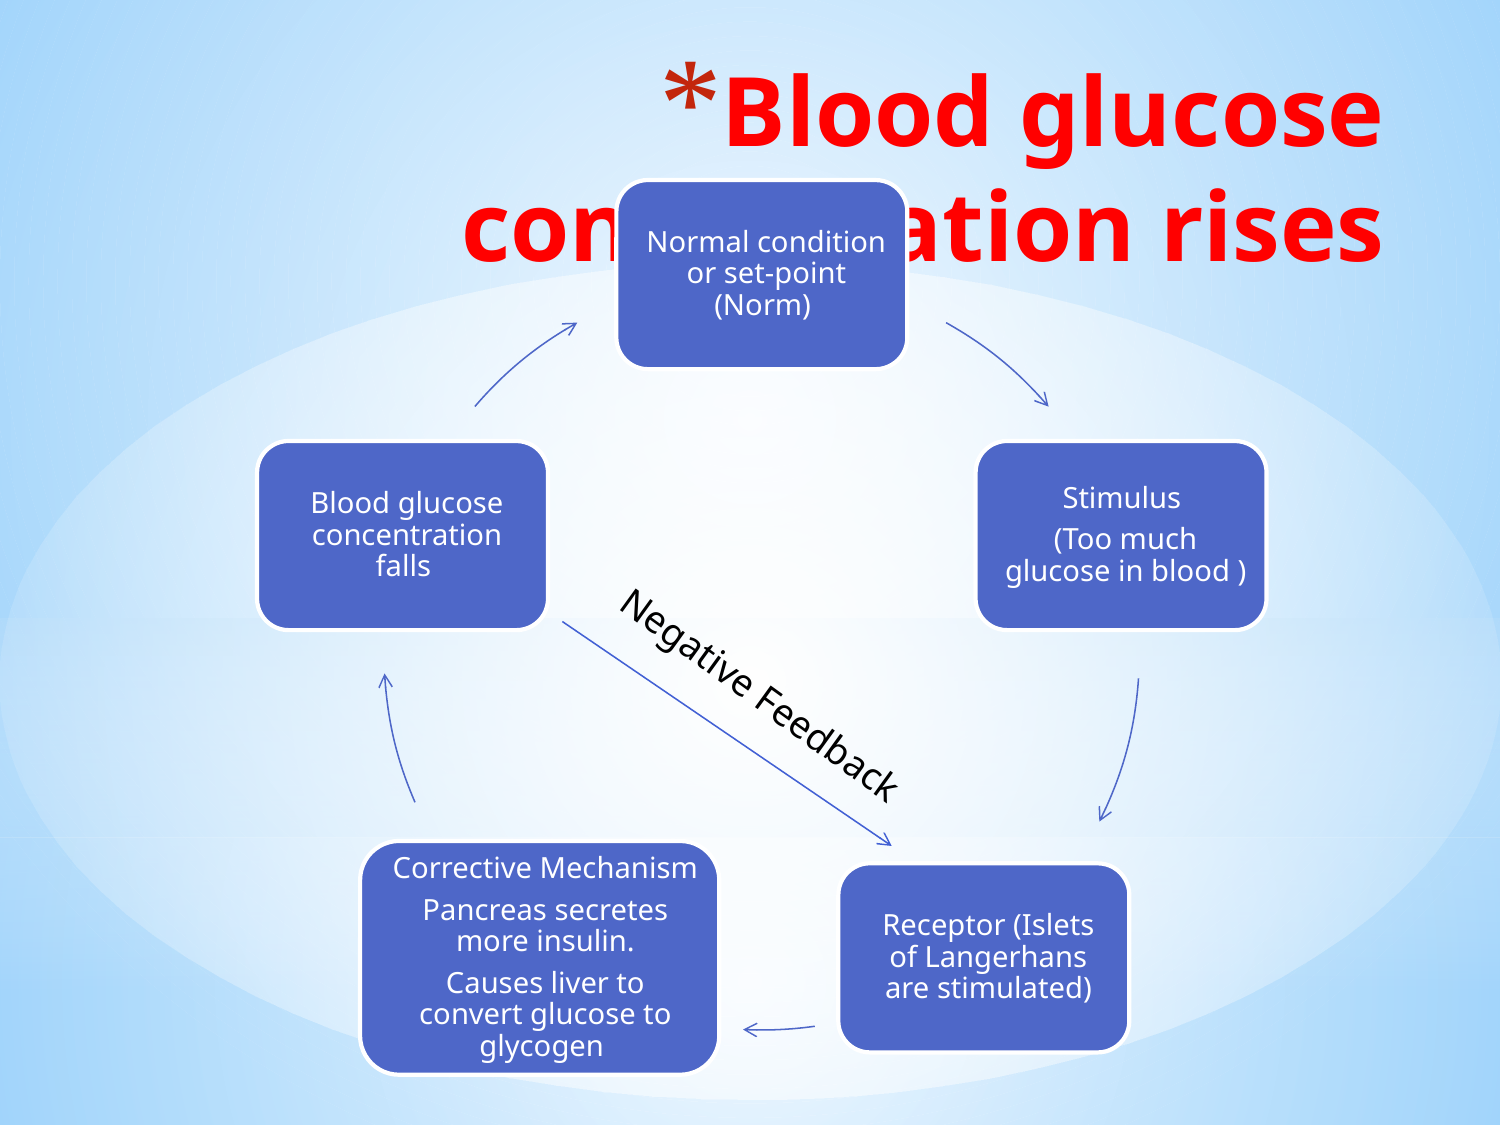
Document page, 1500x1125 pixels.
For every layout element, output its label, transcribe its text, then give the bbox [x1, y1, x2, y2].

title Blood glucose concentration rises [41, 42, 1400, 231]
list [88, 184, 1436, 1071]
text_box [562, 621, 892, 847]
